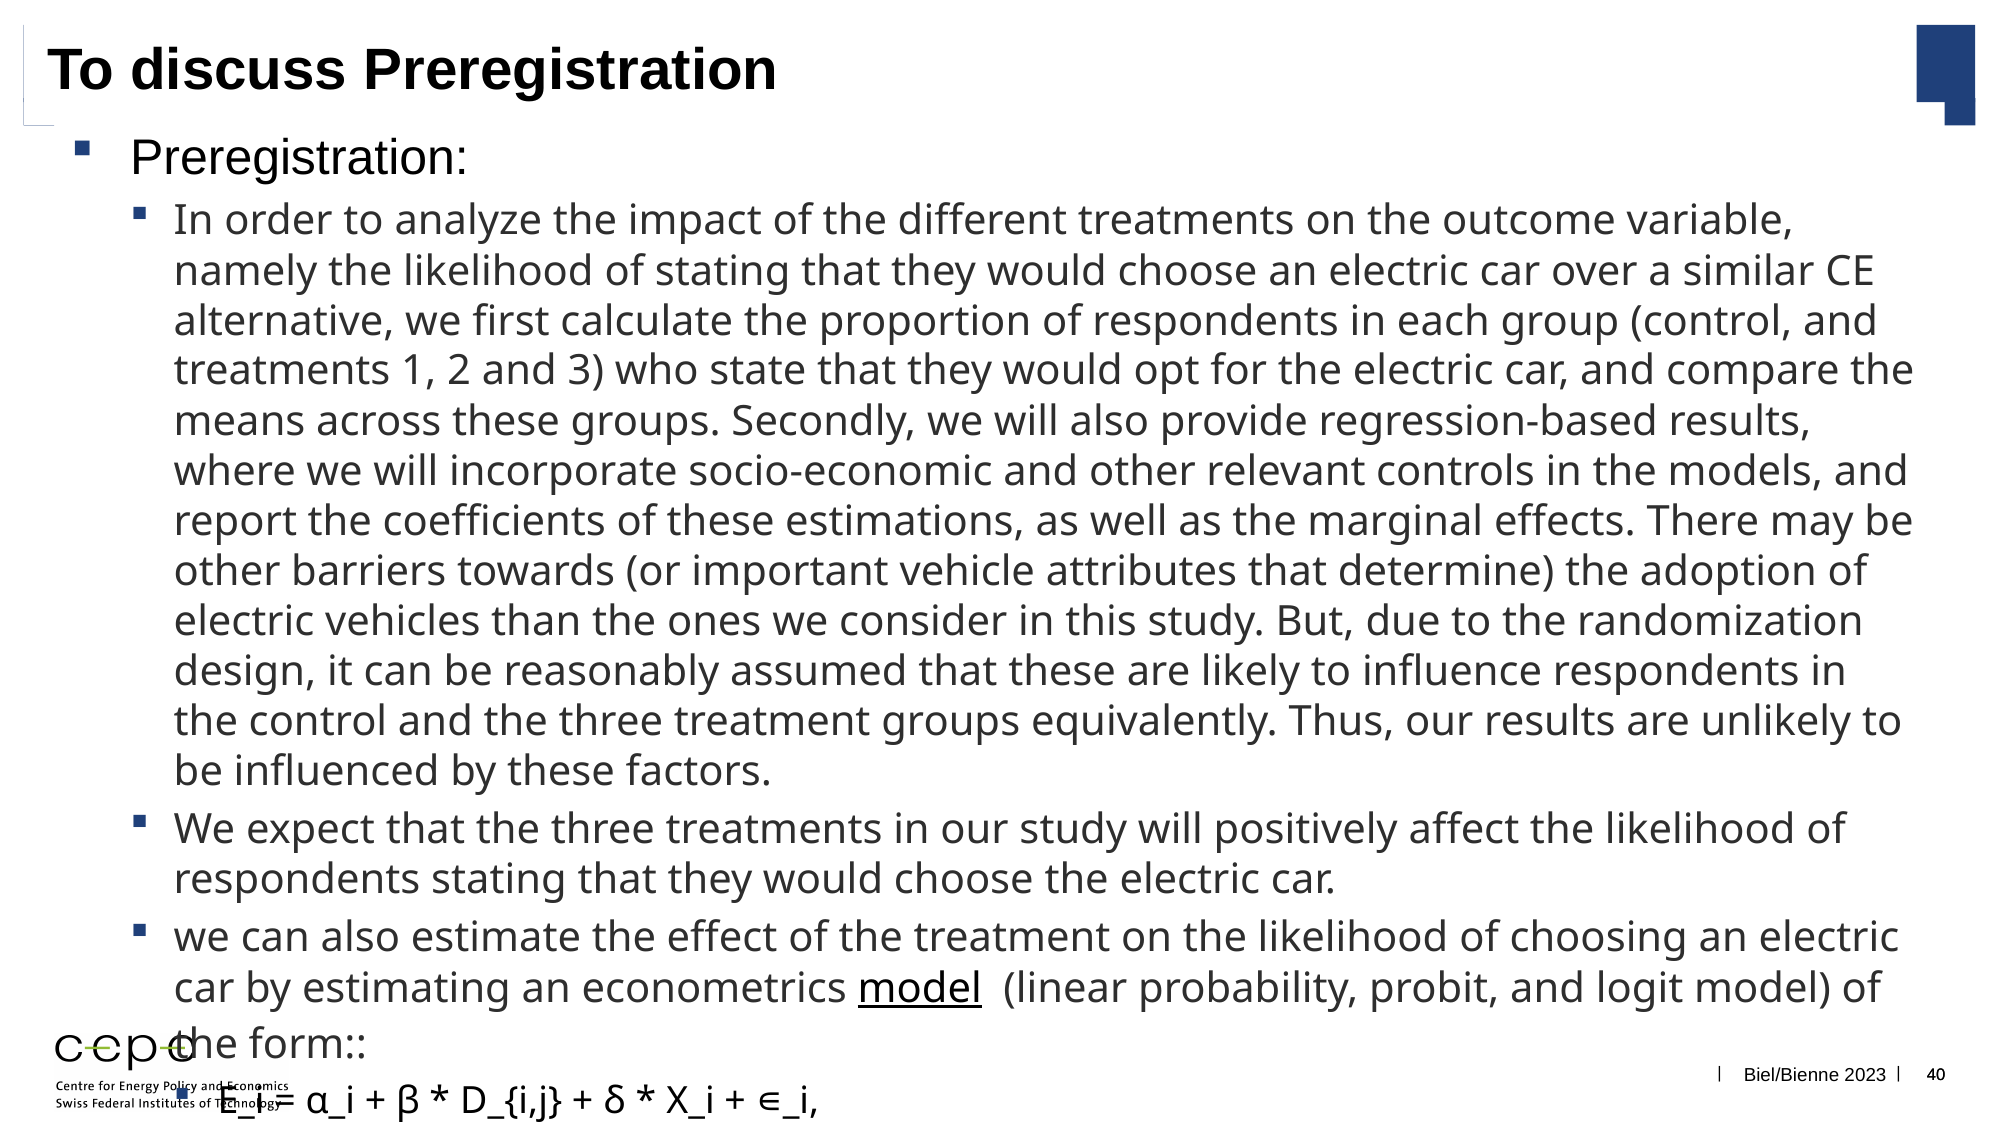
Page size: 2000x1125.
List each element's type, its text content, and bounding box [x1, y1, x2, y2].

slide_number 40 [1906, 1034, 1966, 1112]
text_box Biel/Bienne 2023 [1728, 1054, 1906, 1125]
picture [54, 1033, 289, 1112]
list Preregistration: In order to analyze the impact of the different treatments on the outcome variable, namely the likelihood of stating that they would choose an electric car over a similar CE alternative, we first calculate the proportion of respondents in each group (control, and treatments 1, 2 and 3) who state that they would opt for the electric car, and compare the means across these groups. Secondly, we will also provide regression-based results, where we will incorporate socio-economic and other relevant controls in the models, and report the coefficients of these estimations, as well as the marginal effects. There may be other barriers towards (or important vehicle attributes that determine) the adoption of electric vehicles than the ones we consider in this study. But, due to the randomization design, it can be reasonably assumed that these are likely to influence respondents in the control and the three treatment groups equivalently. Thus, our results are unlikely to be influenced by these factors. We expect that the three treatments in our study will positively affect the likelihood of respondents stating that they would choose the electric car. we can also estimate the effect of the treatment on the likelihood of choosing an electric car by estimating an econometrics model (linear probability, probit, and logit model) of the form:: E_i = α_i + β * D_{i,j} + δ * X_i + ∊_i, [47, 125, 1941, 1024]
title To discuss Preregistration [23, 22, 1917, 125]
